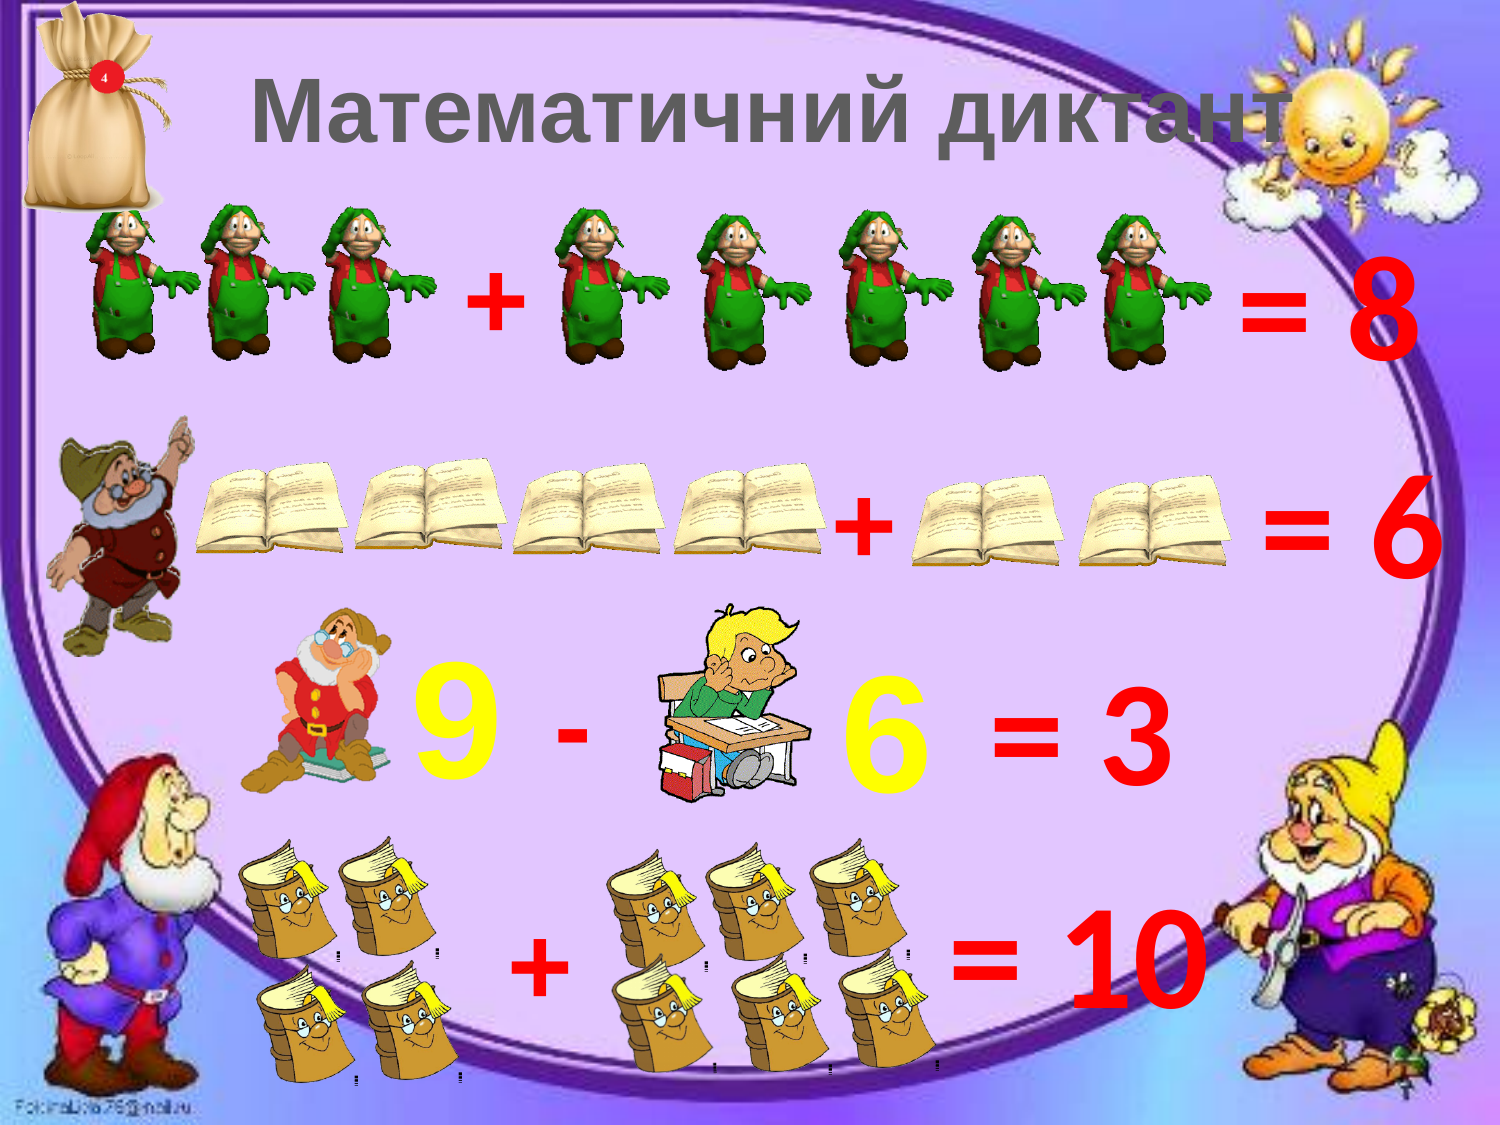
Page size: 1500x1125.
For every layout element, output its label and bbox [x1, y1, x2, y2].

picture [882, 428, 1248, 571]
picture [235, 833, 463, 1086]
list [0, 0, 1500, 1125]
picture [13, 0, 449, 376]
picture [624, 591, 839, 805]
picture [603, 834, 940, 1077]
picture [497, 193, 1224, 384]
picture [46, 411, 843, 657]
picture [235, 603, 401, 805]
